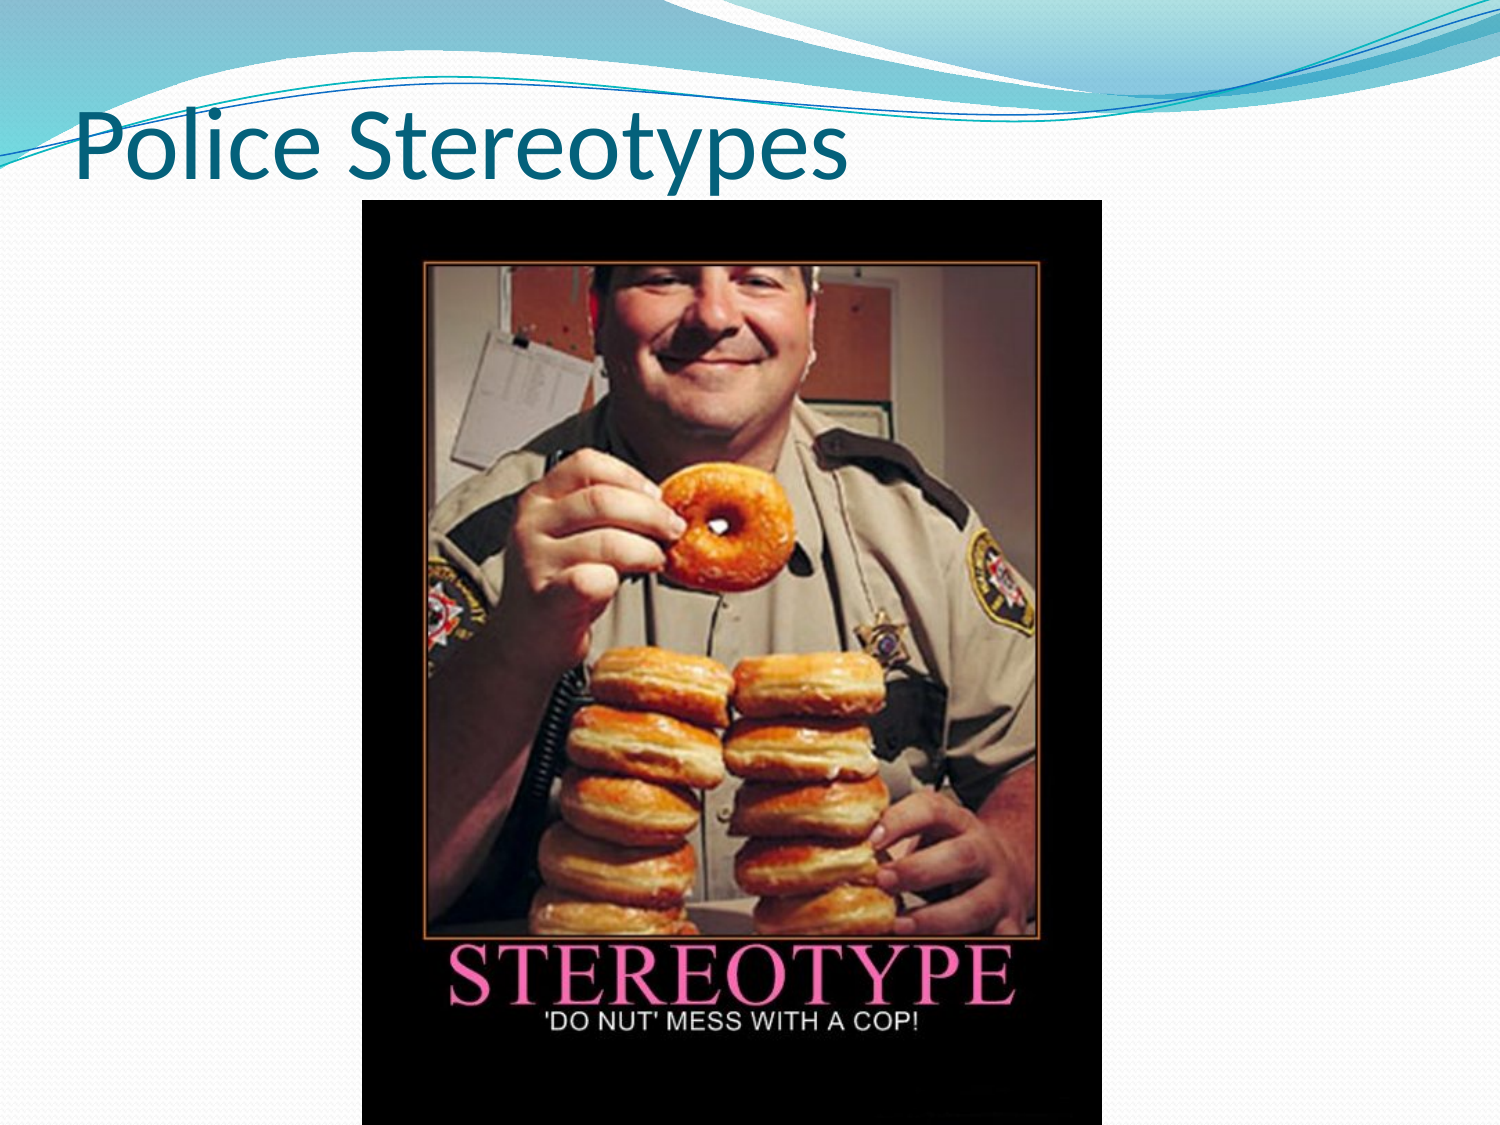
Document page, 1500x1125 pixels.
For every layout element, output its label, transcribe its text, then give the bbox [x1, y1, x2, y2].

title Police Stereotypes [72, 12, 1423, 201]
picture [362, 200, 1103, 1125]
